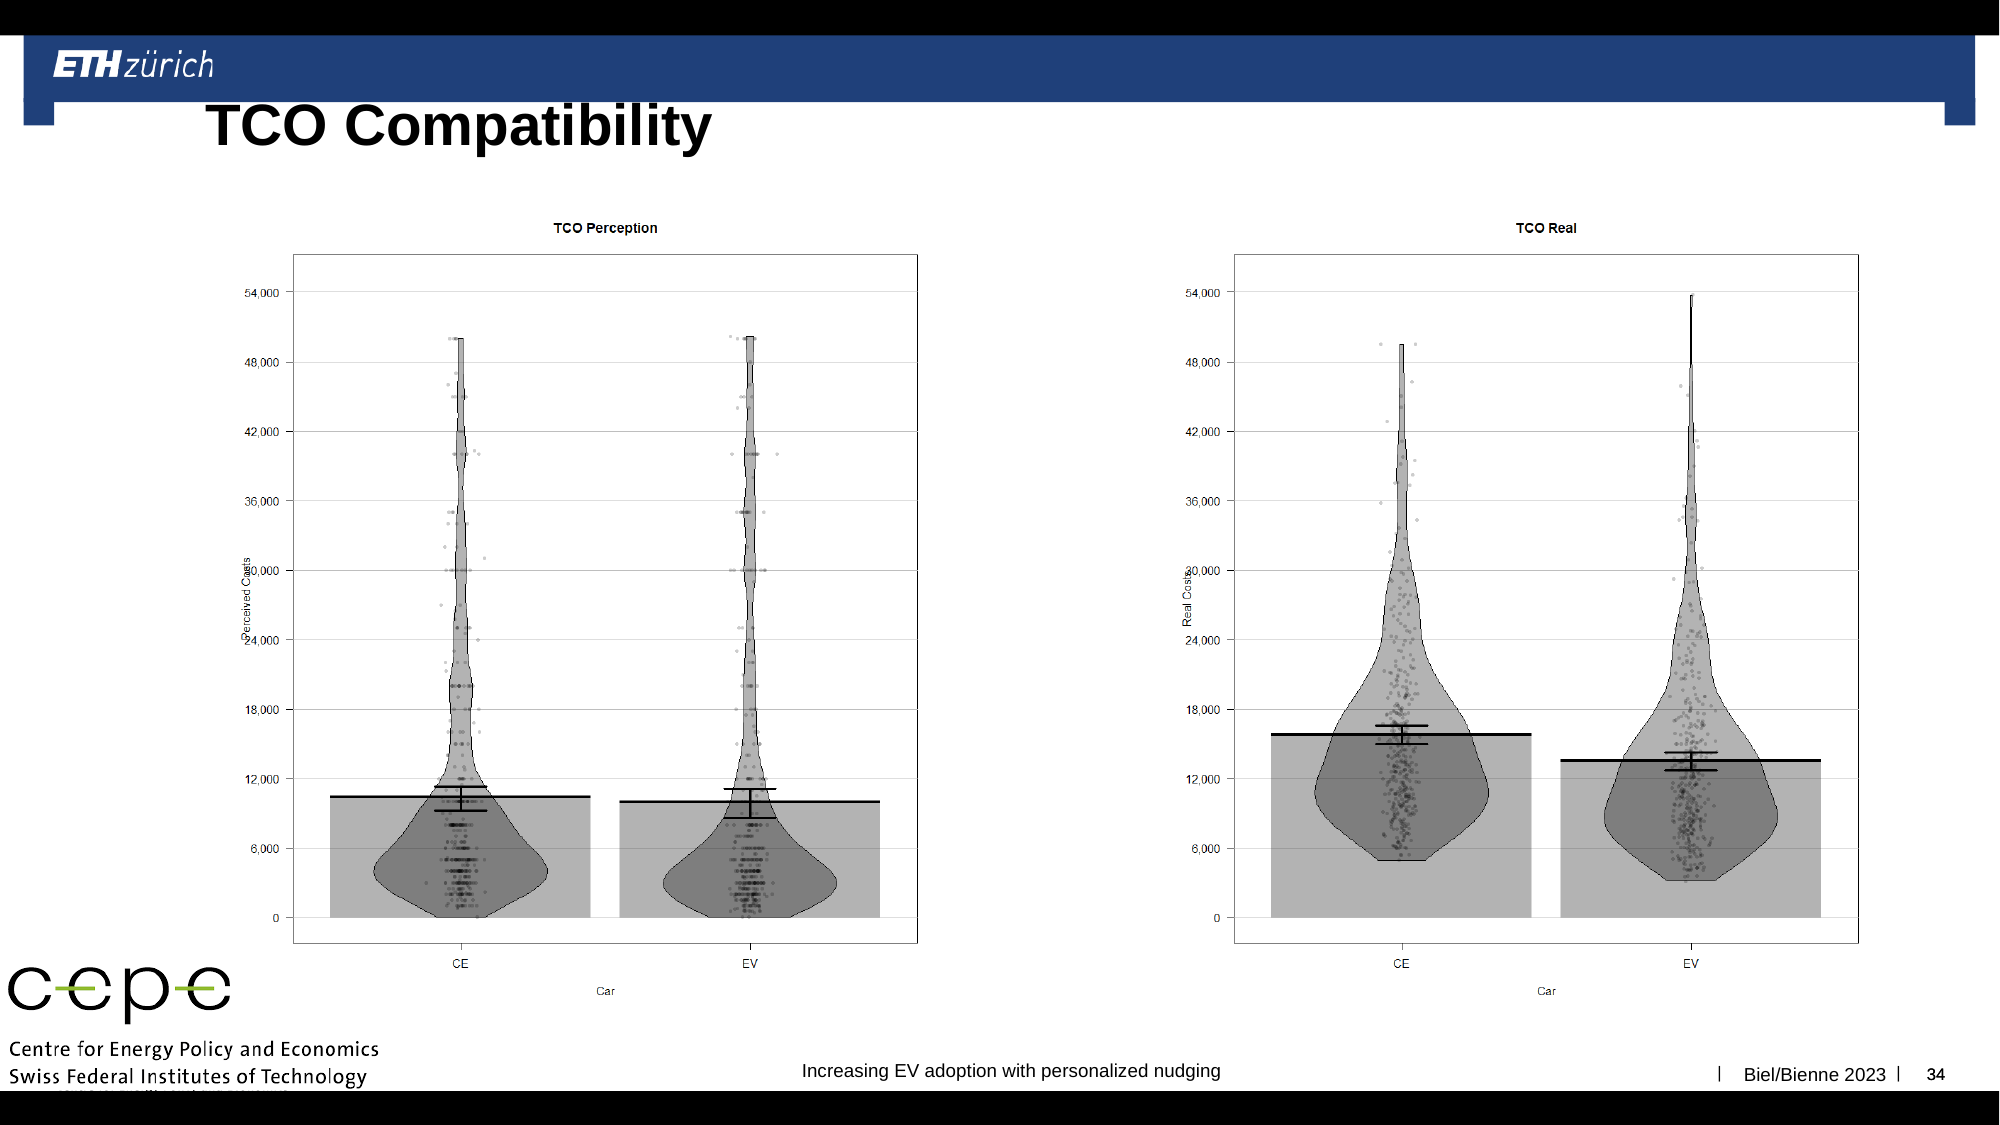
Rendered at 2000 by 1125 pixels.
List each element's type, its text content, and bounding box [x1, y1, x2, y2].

text_box Biel/Bienne 2023 [1728, 1054, 1906, 1125]
picture [1178, 198, 1888, 1012]
text_box Increasing EV adoption with personalized nudging [787, 1051, 1709, 1125]
title TCO Compatibility [190, 45, 2000, 200]
slide_number 34 [1906, 1034, 1966, 1112]
picture [6, 198, 946, 1091]
